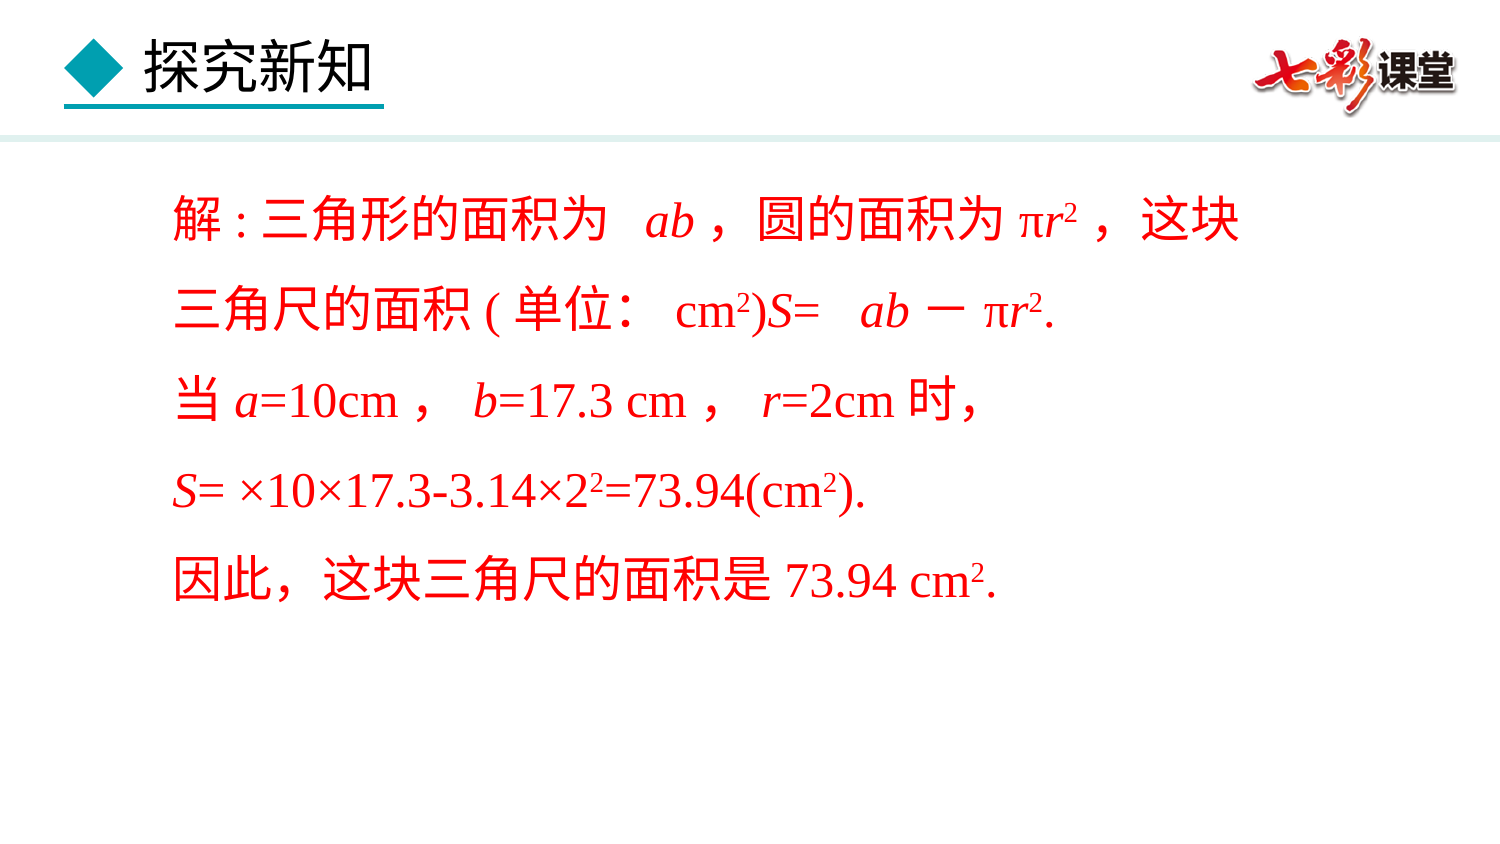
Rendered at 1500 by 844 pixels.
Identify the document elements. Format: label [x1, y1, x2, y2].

picture [1249, 32, 1461, 118]
